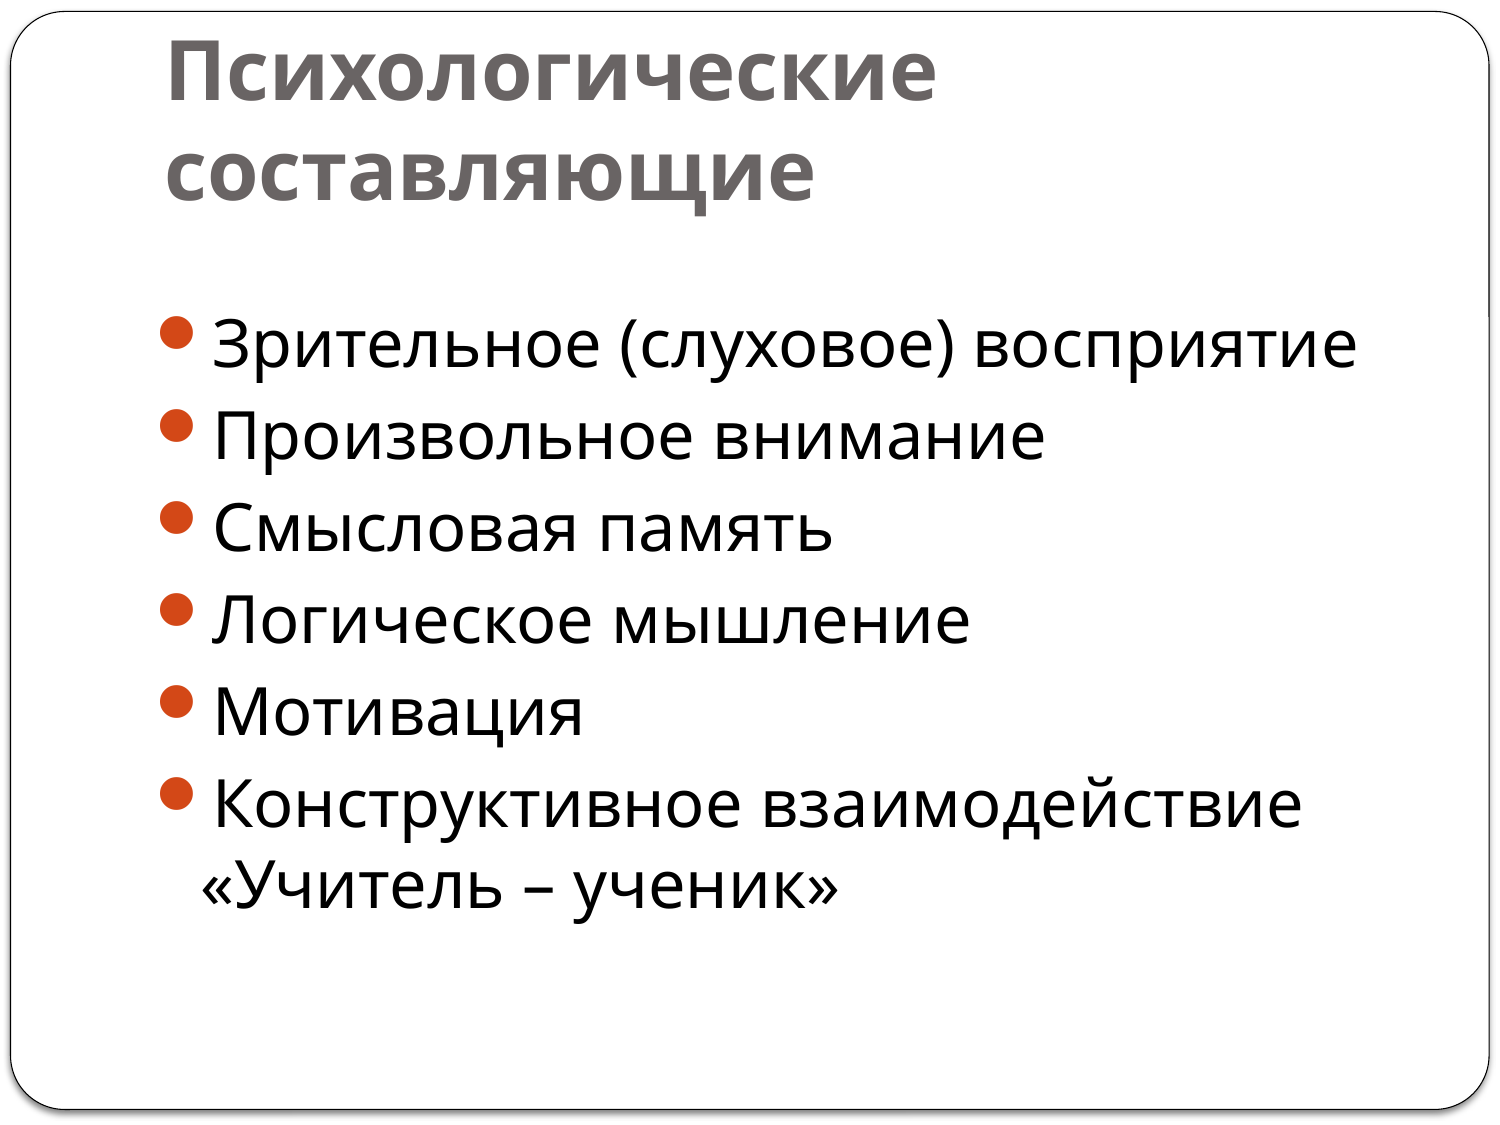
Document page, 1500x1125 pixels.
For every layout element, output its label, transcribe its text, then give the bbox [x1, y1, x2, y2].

title Психологические составляющие [150, 45, 1425, 233]
list Зрительное (слуховое) восприятие Произвольное внимание Смысловая память Логическое мышление Мотивация Конструктивное взаимодействие «Учитель – ученик» [140, 292, 1416, 973]
